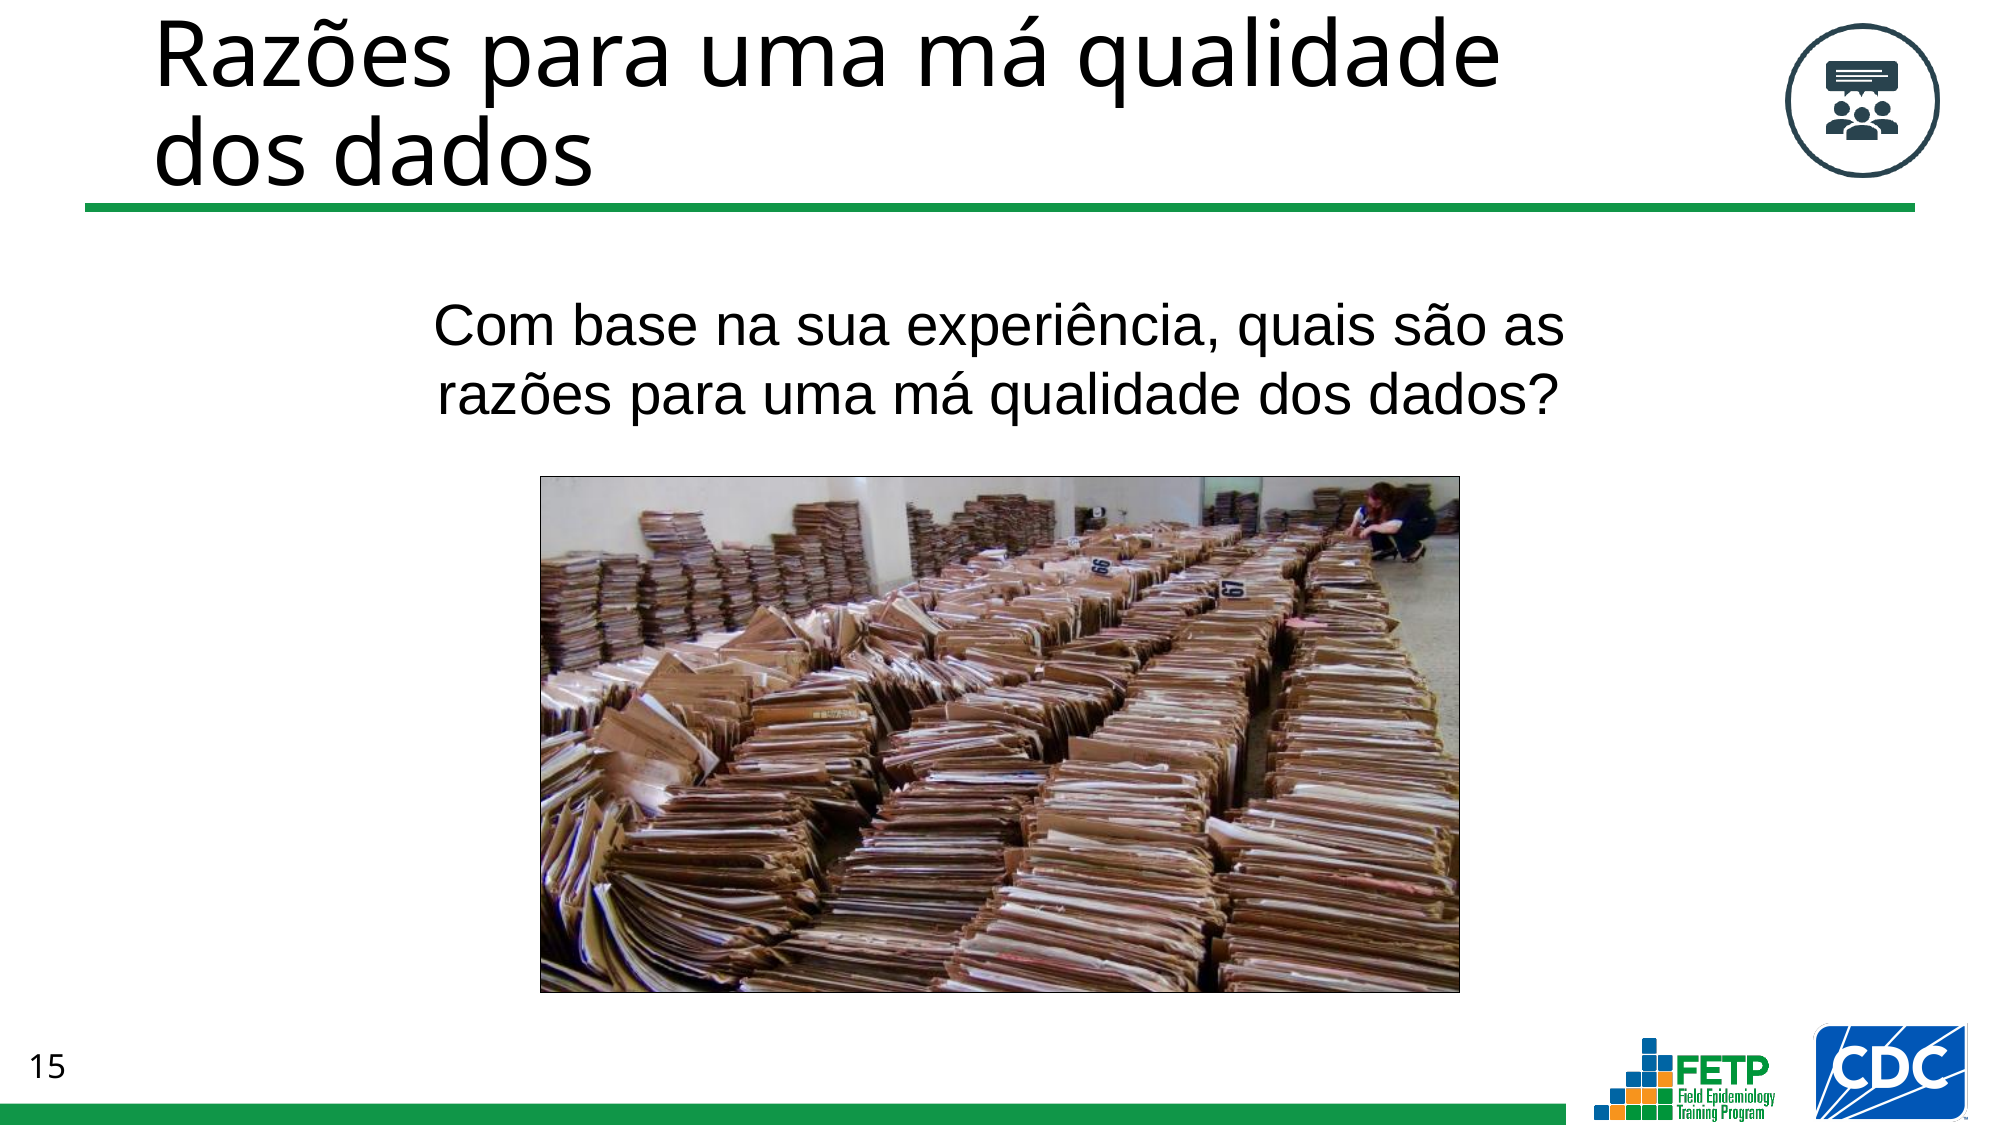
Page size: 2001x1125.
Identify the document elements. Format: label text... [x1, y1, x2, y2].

picture [540, 476, 1460, 993]
picture [1813, 1023, 1968, 1122]
text_box Com base na sua experiência, quais são as razões para uma má qualidade dos dados? [339, 279, 1660, 434]
picture [1594, 1038, 1775, 1122]
title Razões para uma má qualidade dos dados [137, 0, 1738, 207]
picture [1785, 23, 1940, 178]
